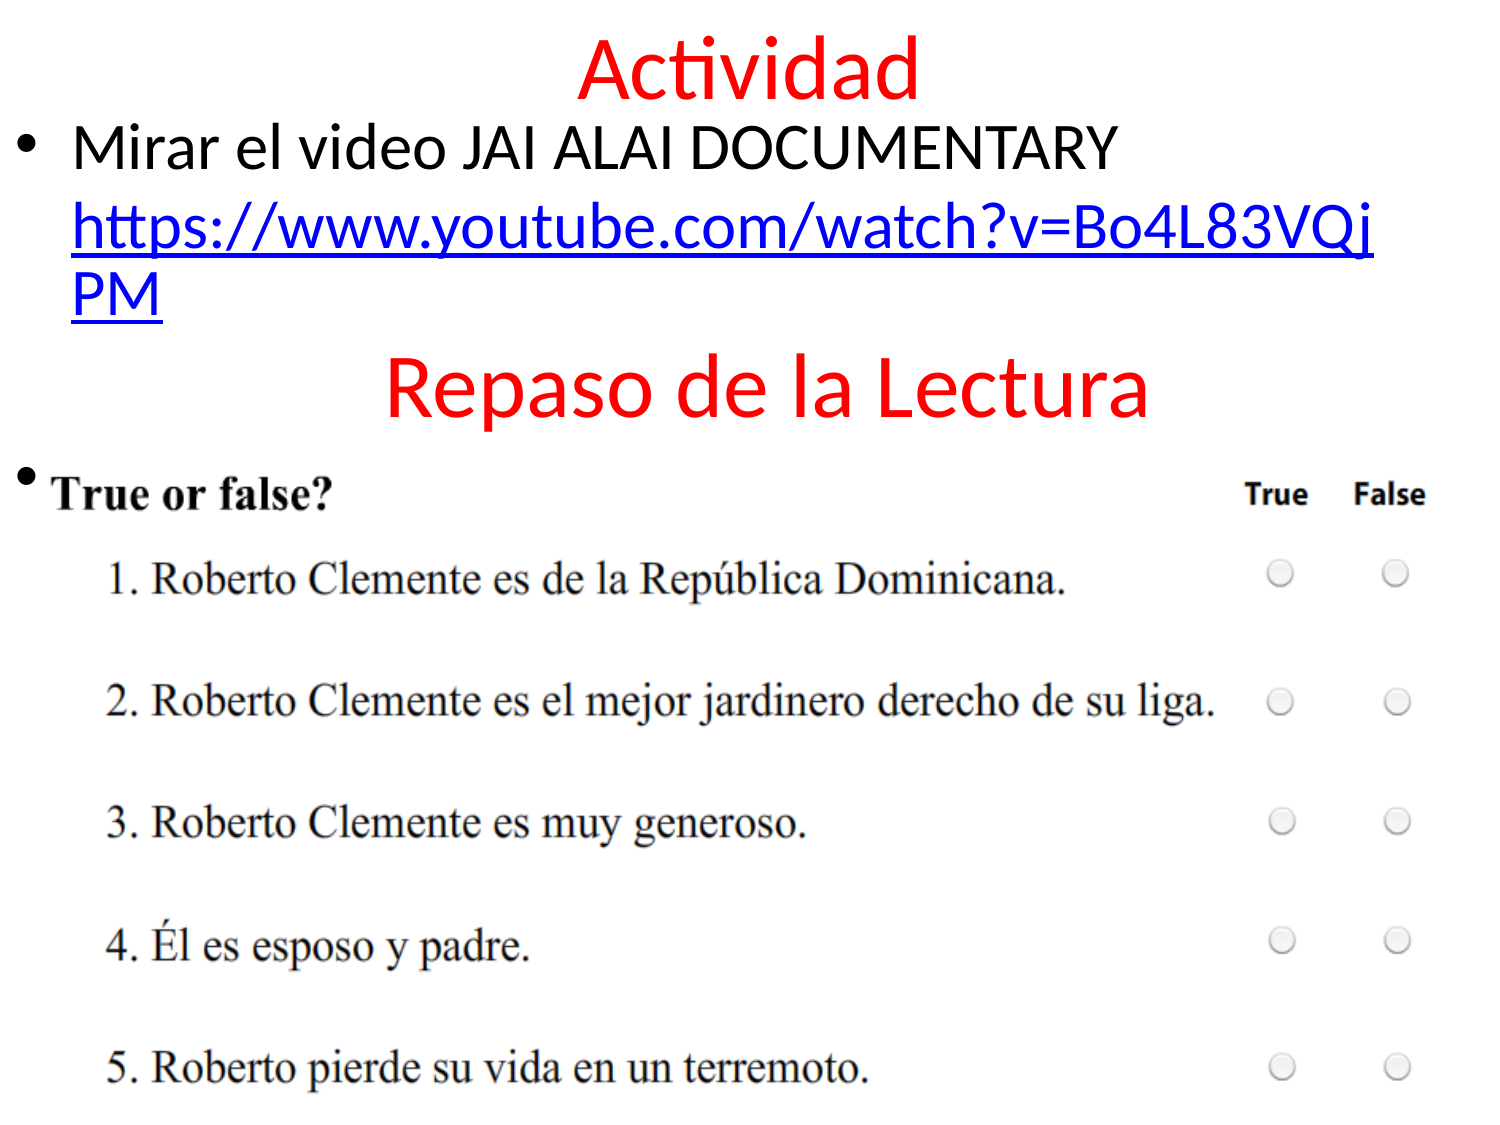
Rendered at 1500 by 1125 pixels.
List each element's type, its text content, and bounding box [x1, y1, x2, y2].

text_box Repaso de la Lectura [137, 287, 1400, 454]
picture [40, 455, 1476, 1125]
text_box Mirar el video JAI ALAI DOCUMENTARY https://www.youtube.com/watch?v=Bo4L83VQjPM [0, 95, 1400, 838]
text_box Actividad [0, 0, 1500, 138]
